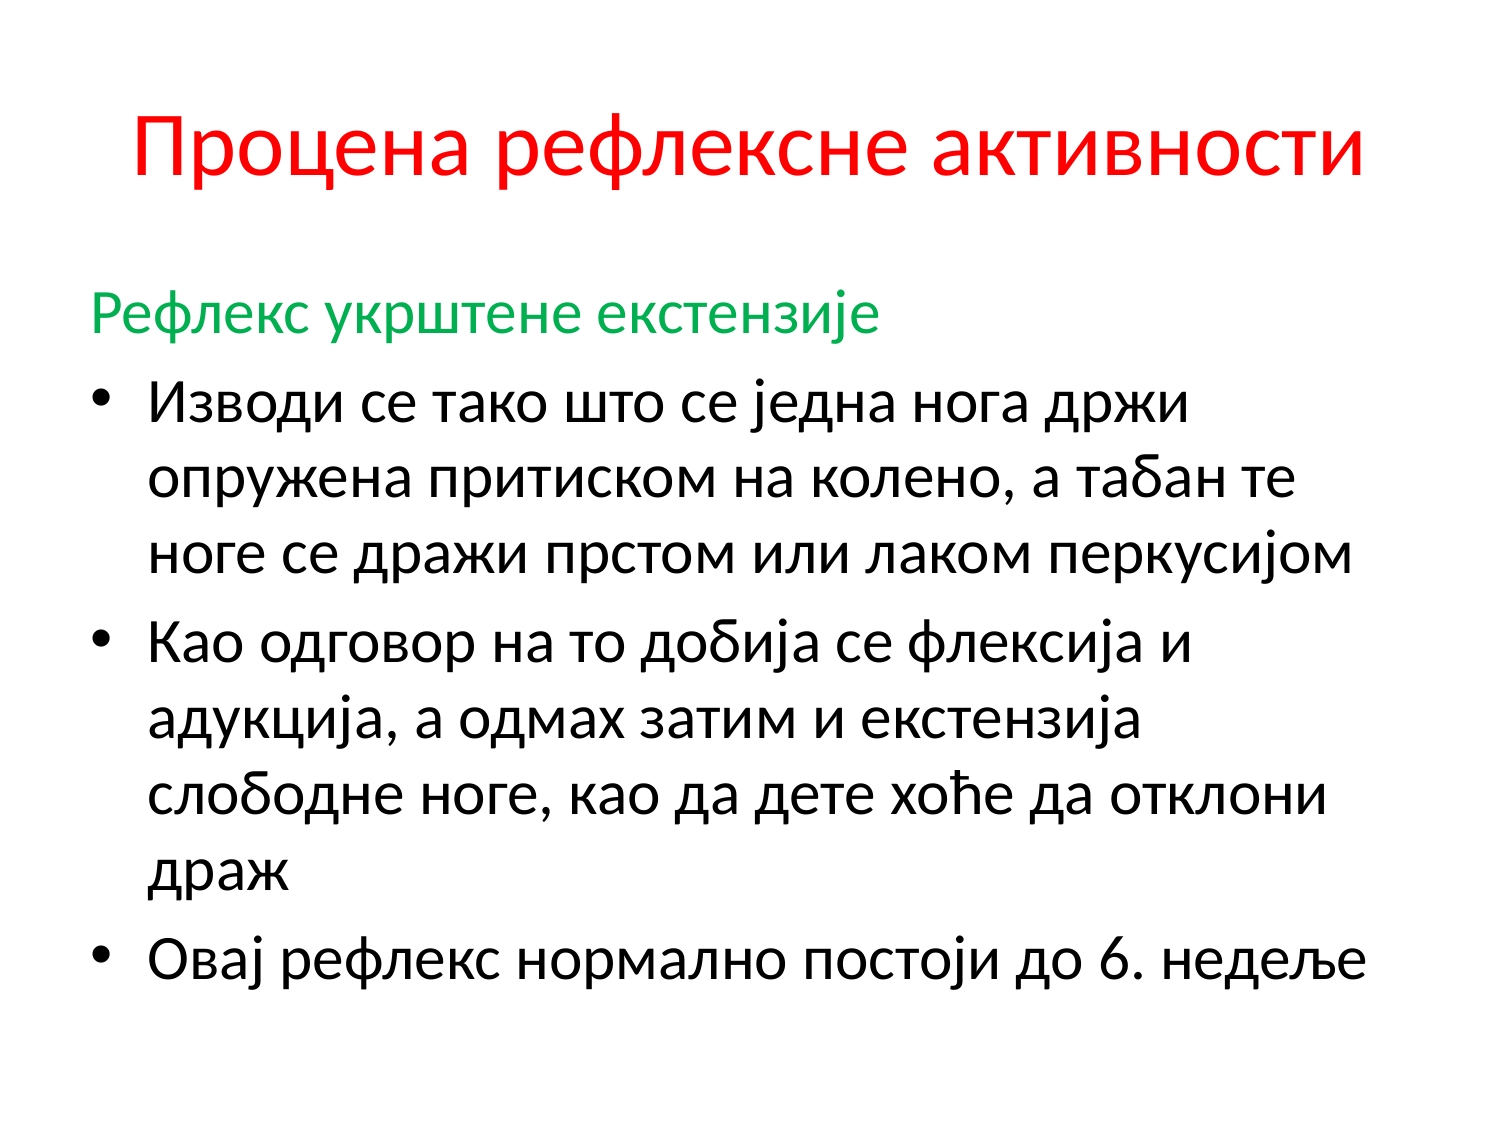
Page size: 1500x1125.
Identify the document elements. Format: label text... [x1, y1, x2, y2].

list Рефлекс укрштене екстензије Изводи се тако што се једна нога држи опружена притиском на колено, а табан те ноге се дражи прстом или лаком перкусијом Као одговор на то добија се флексија и адукција, а одмах затим и екстензија слободне ноге, као да дете хоће да отклони драж Овај рефлекс нормално постоји до 6. недеље [75, 262, 1425, 1005]
title Процена рефлексне активности [75, 45, 1425, 233]
